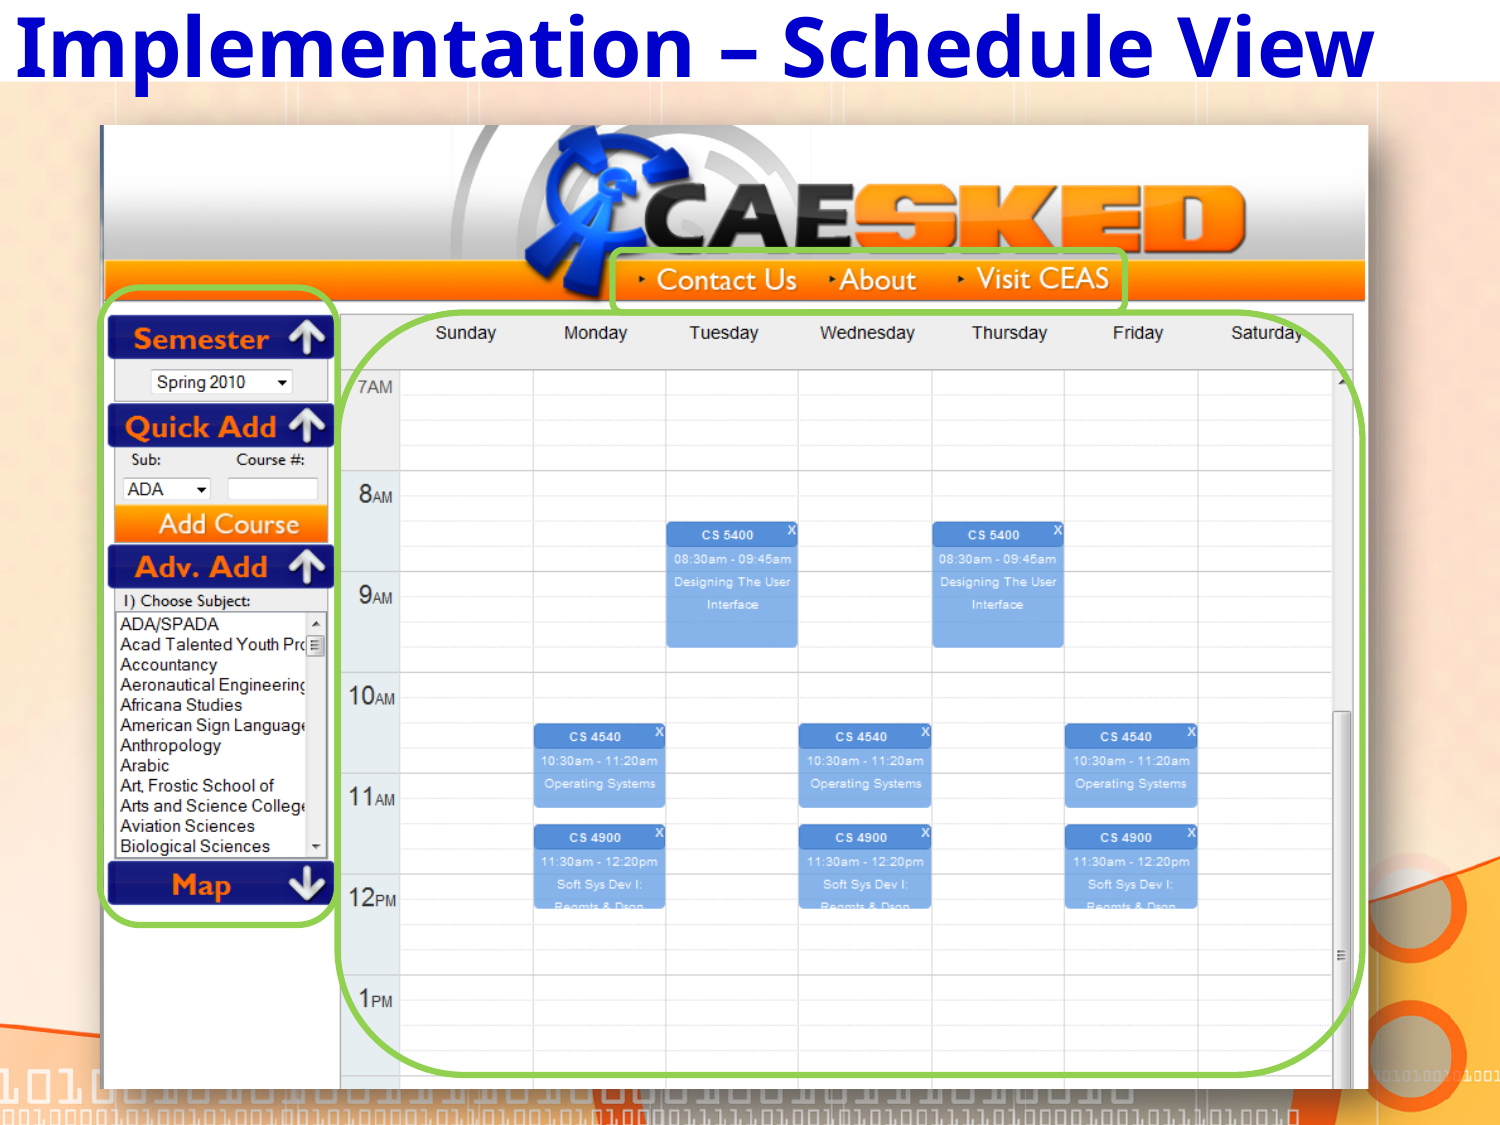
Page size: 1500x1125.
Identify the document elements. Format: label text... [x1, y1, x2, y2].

title Implementation – Schedule View [0, 0, 1500, 101]
picture [0, 101, 1500, 1125]
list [99, 124, 1369, 1089]
